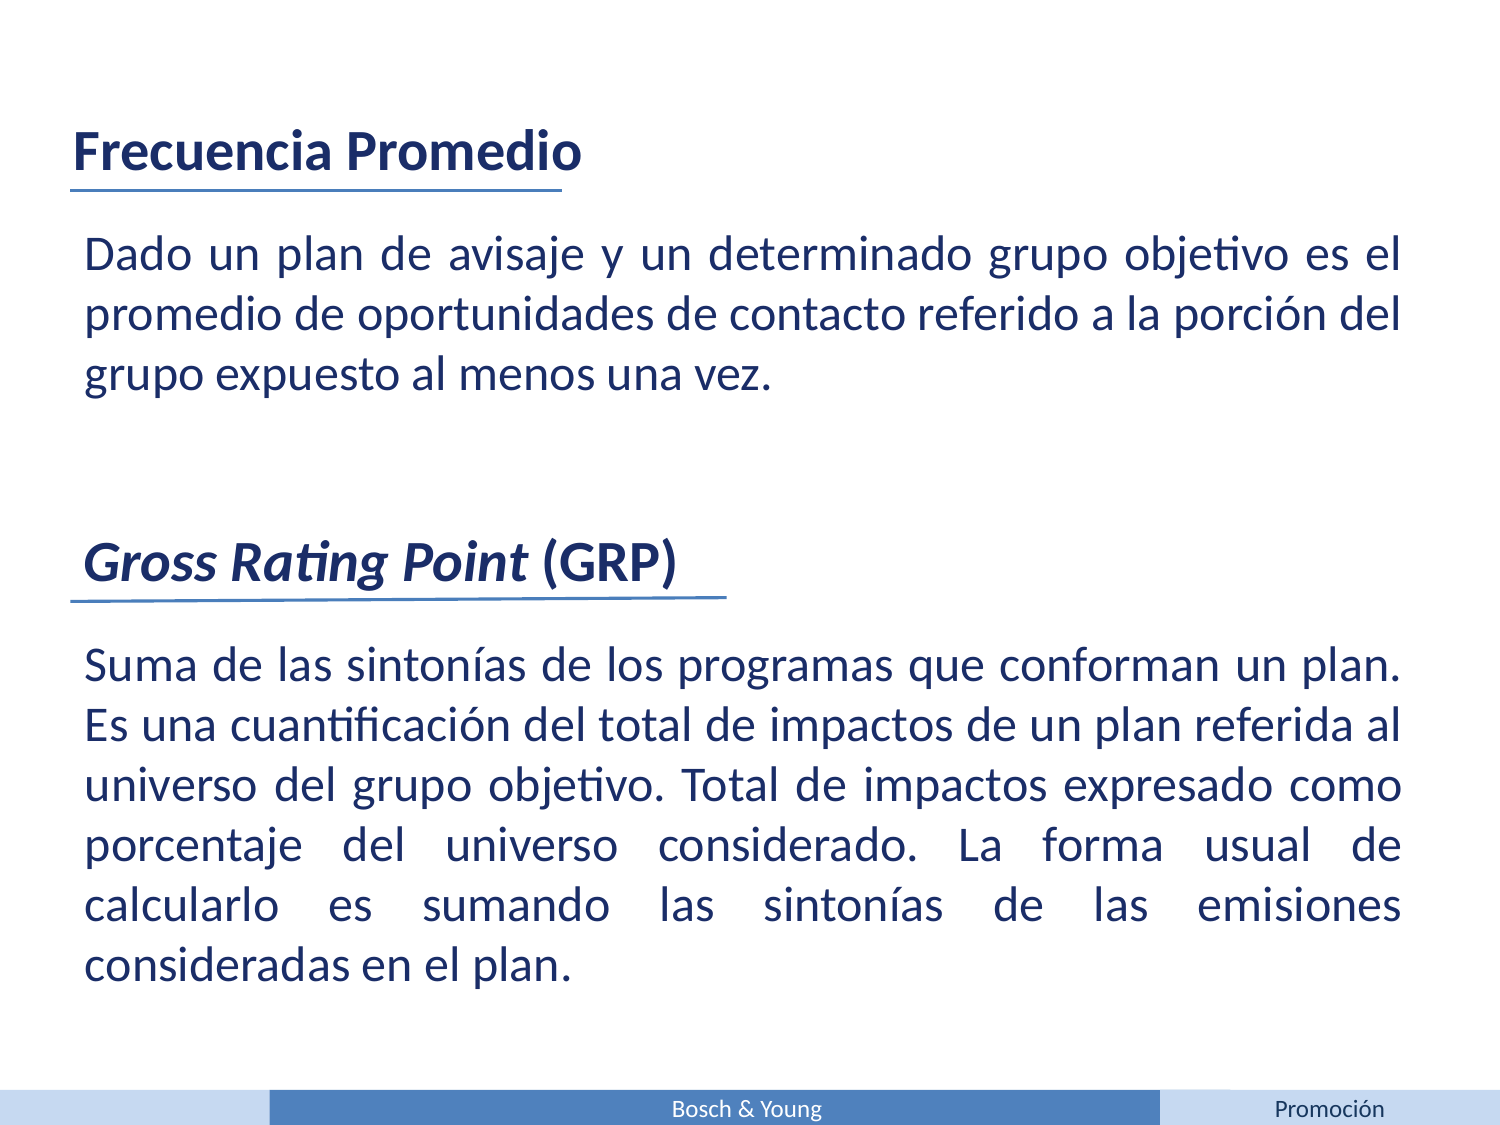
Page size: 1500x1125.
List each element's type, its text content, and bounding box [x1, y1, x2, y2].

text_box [34, 104, 1419, 411]
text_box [23, 515, 1419, 1004]
text_box Bosch & Young [272, 1088, 1158, 1125]
text_box Promoción [1158, 1088, 1500, 1125]
text_box [0, 1088, 272, 1125]
